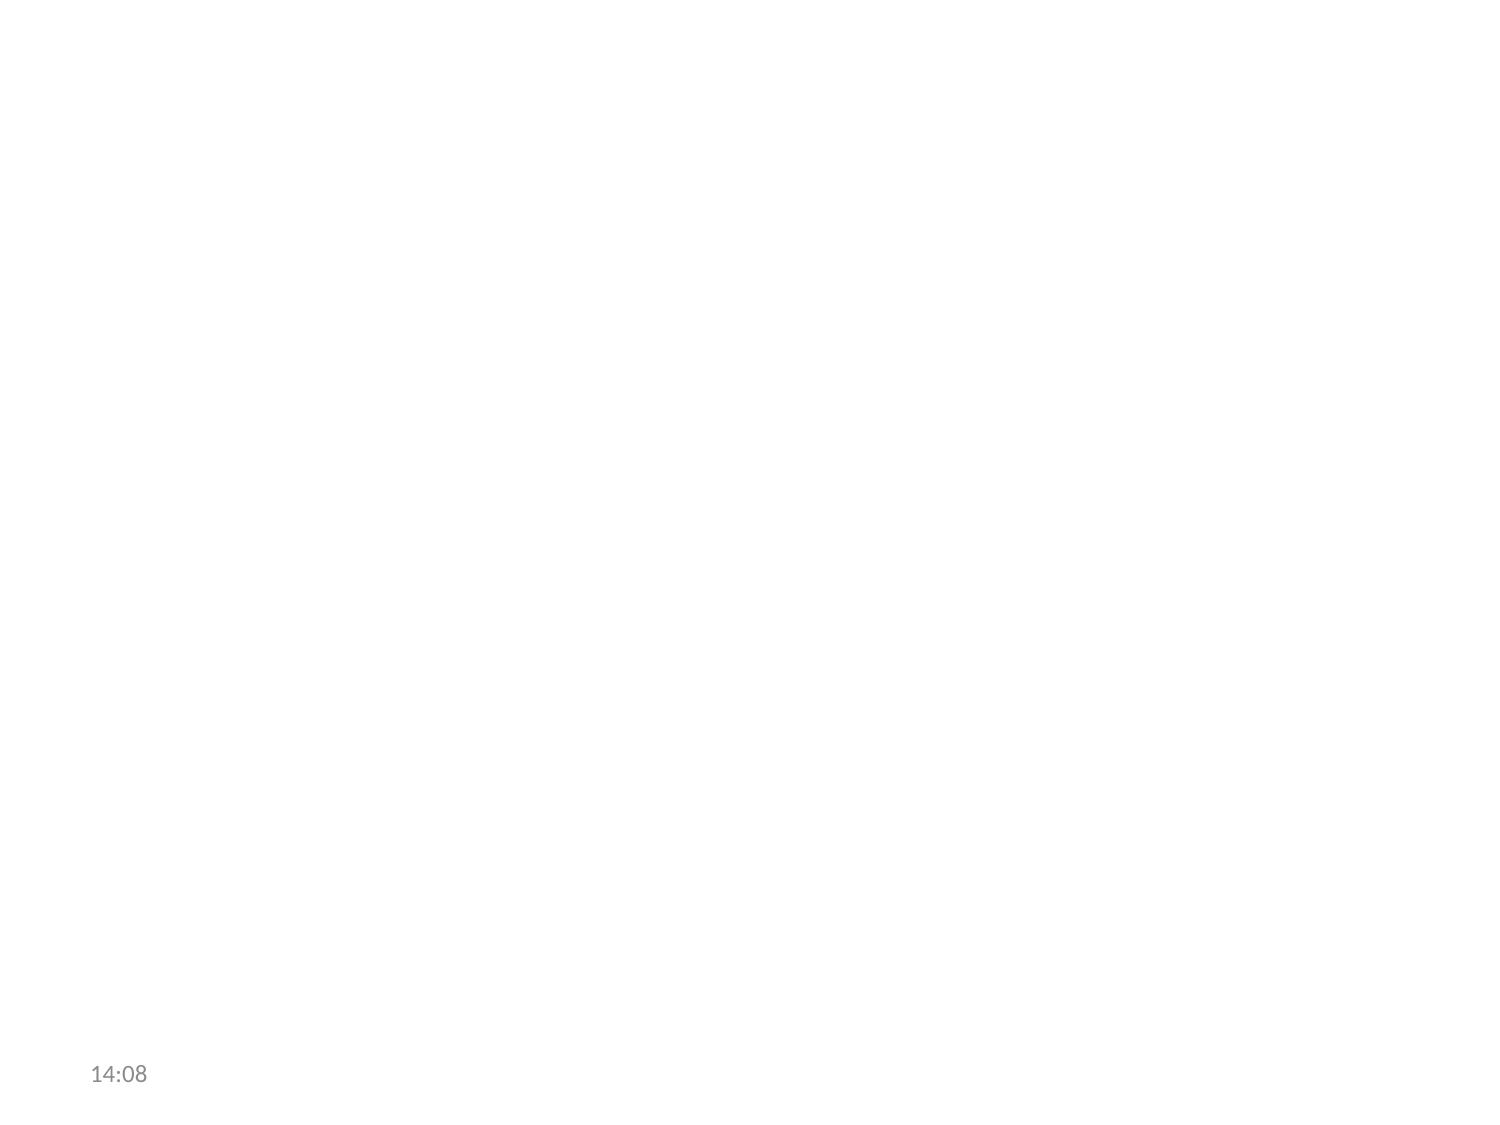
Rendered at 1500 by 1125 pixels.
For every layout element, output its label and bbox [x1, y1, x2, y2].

slide_number [75, 1042, 425, 1103]
